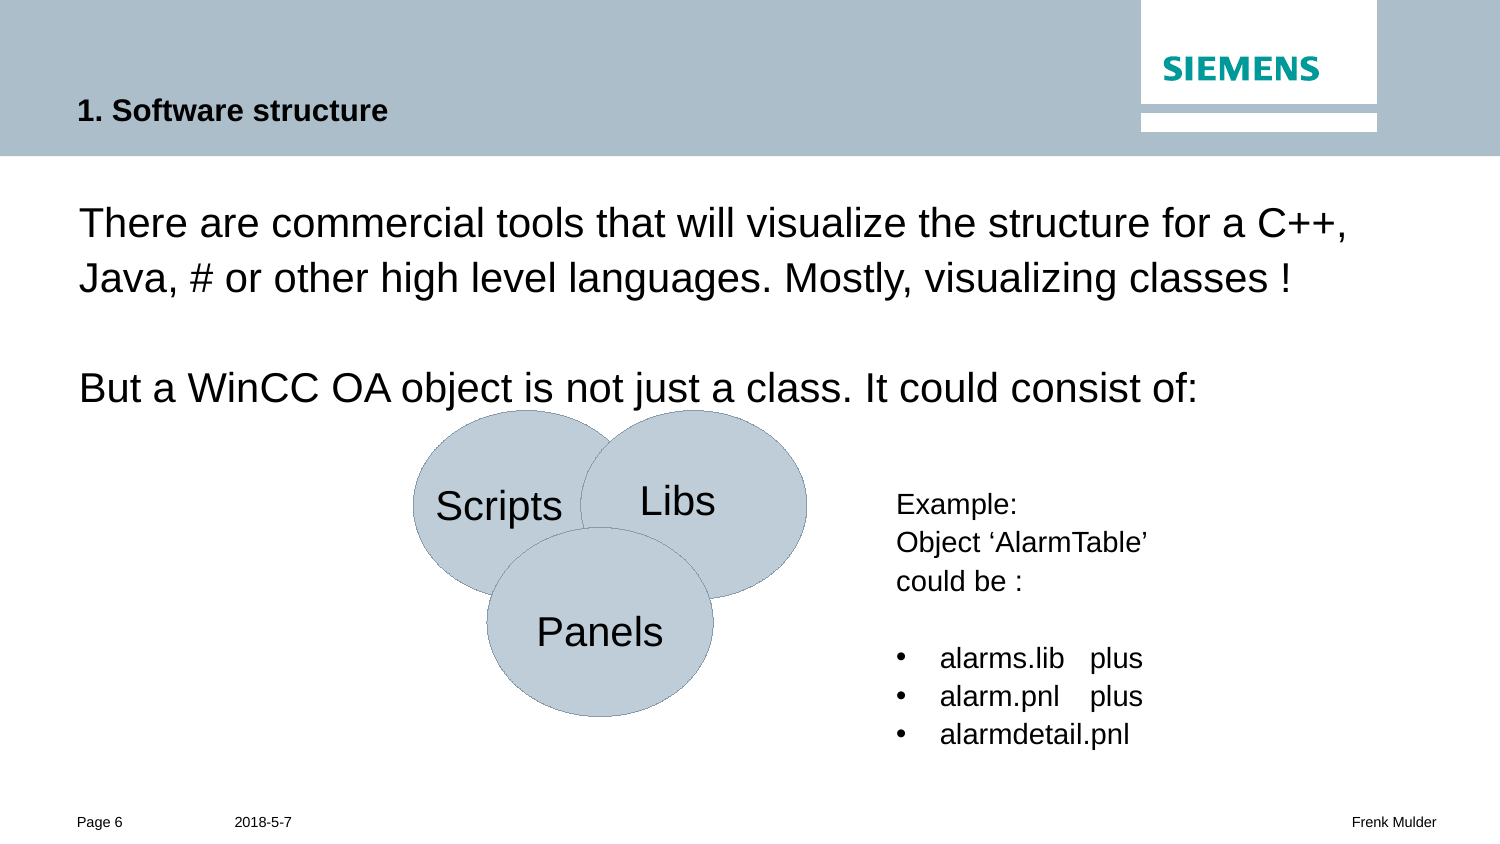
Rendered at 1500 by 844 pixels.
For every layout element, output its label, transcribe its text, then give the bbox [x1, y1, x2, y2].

text_box Libs [639, 468, 717, 524]
text_box [580, 410, 807, 599]
text_box Example: Object ‘AlarmTable’ could be : alarms.lib plus alarm.pnl plus alarmdetail.pnl [881, 474, 1500, 759]
title 1. Software structure [0, 0, 1500, 157]
text_box [486, 527, 714, 717]
text_box There are commercial tools that will visualize the structure for a C++, Java, # or other high level languages. Mostly, visualizing classes ! But a WinCC OA object is not just a class. It could consist of: [78, 191, 1392, 844]
text_box Panels [536, 599, 665, 655]
text_box [413, 410, 610, 595]
text_box Scripts [435, 474, 564, 530]
